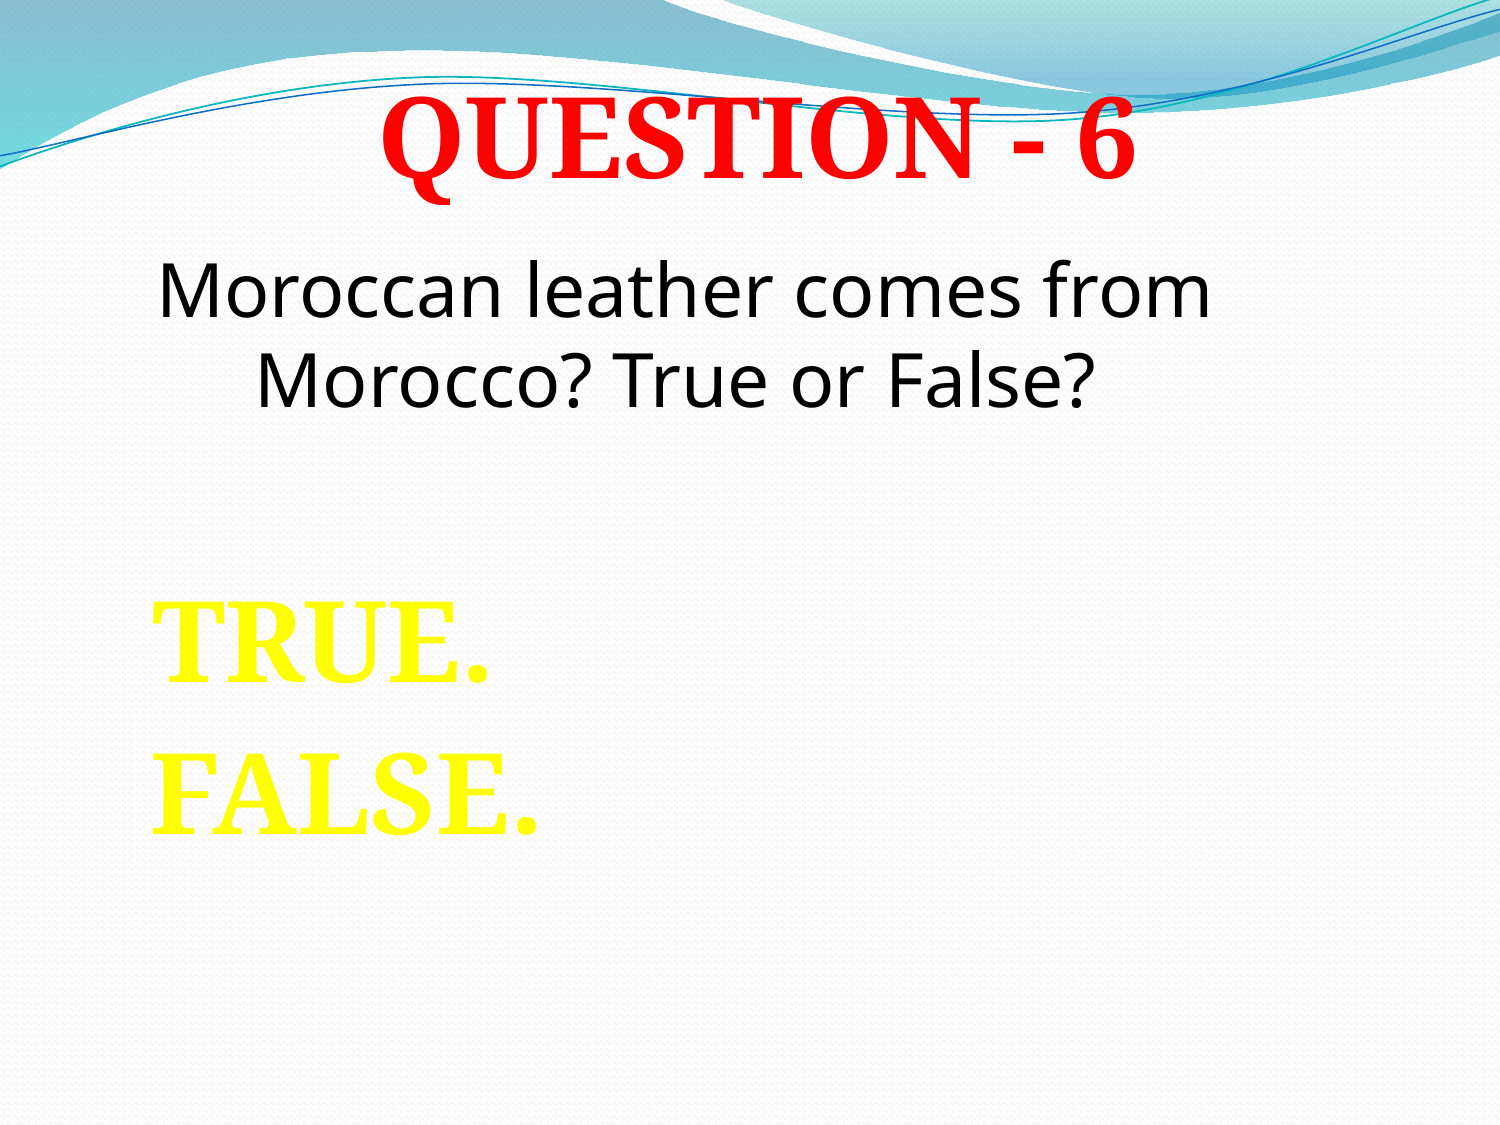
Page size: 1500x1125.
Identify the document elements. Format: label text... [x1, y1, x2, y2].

text_box Question - 6 [362, 58, 1155, 209]
text_box False. [135, 714, 559, 865]
text_box True. [137, 562, 510, 713]
text_box Moroccan leather comes from Morocco? True or False? [140, 235, 1231, 431]
